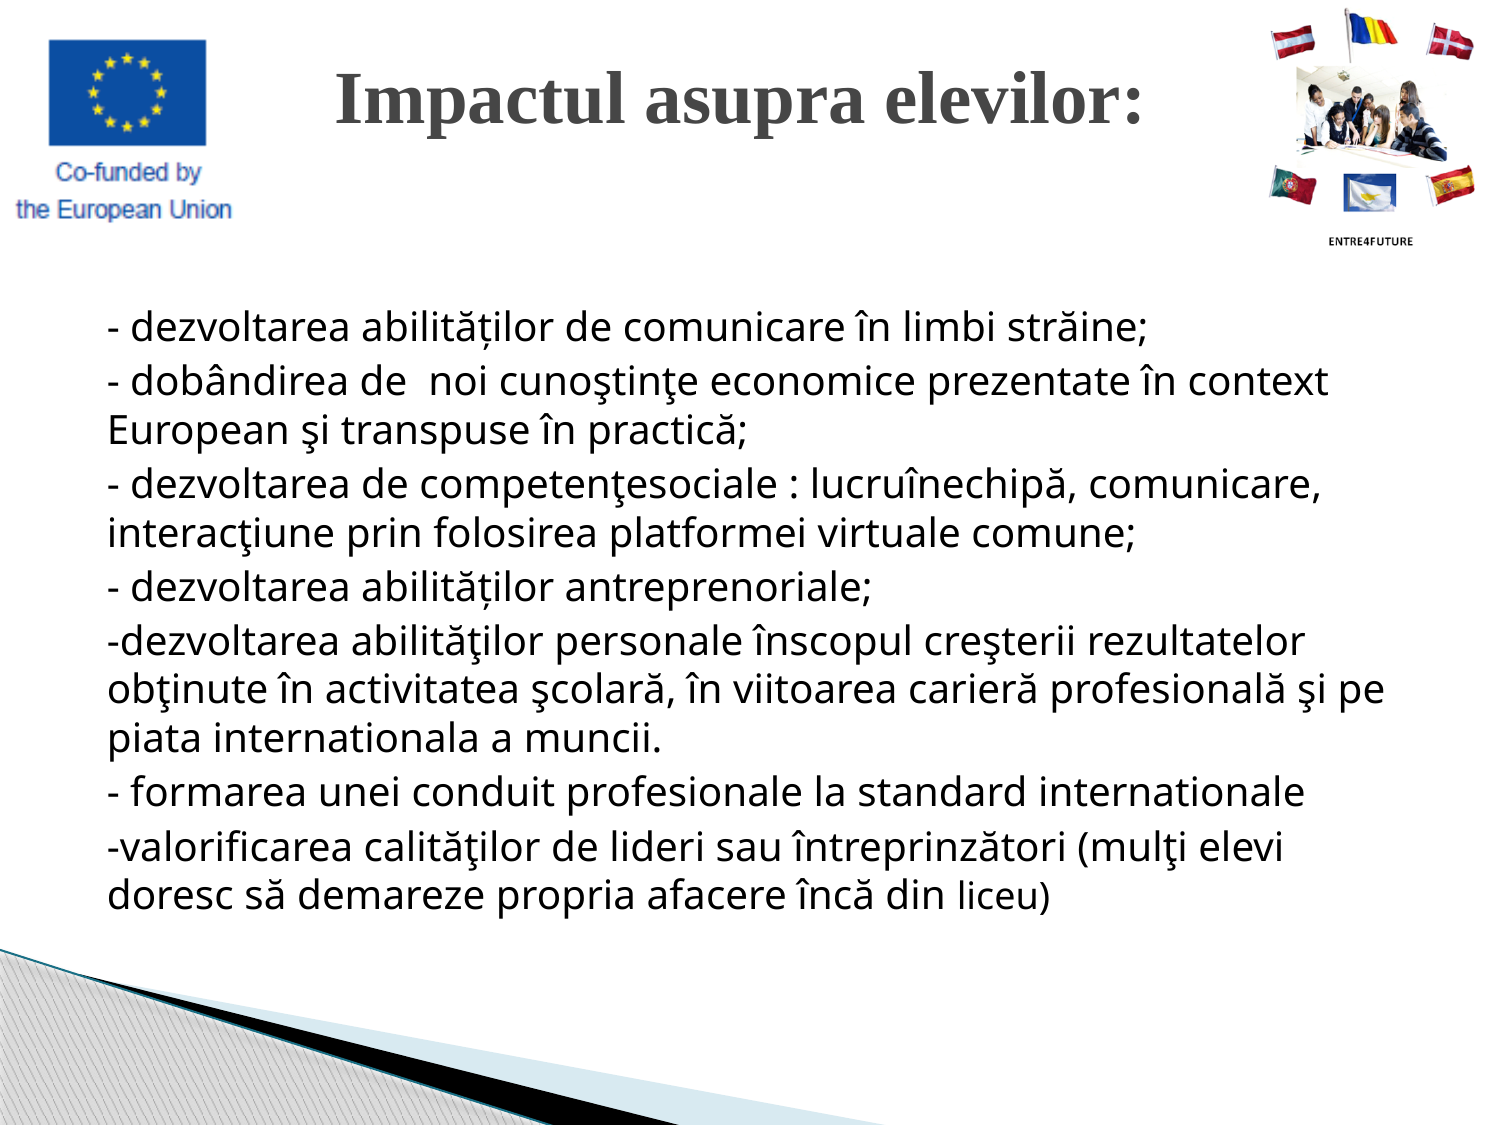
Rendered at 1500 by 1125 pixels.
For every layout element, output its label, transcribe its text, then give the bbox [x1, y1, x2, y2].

title Impactul asupra elevilor: [258, 45, 1246, 233]
list - dezvoltarea abilităților de comunicare în limbi străine; - dobândirea de noi cunoştinţe economice prezentate în context European şi transpuse în practică; - dezvoltarea de competenţesociale : lucruînechipă, comunicare, interacţiune prin folosirea platformei virtuale comune; - dezvoltarea abilităților antreprenoriale; -dezvoltarea abilităţilor personale înscopul creşterii rezultatelor obţinute în activitatea şcolară, în viitoarea carieră profesională şi pe piata internationala a muncii. - formarea unei conduit profesionale la standard internationale -valorificarea calităţilor de lideri sau întreprinzători (mulţi elevi doresc să demareze propria afacere încă din liceu) [75, 243, 1425, 986]
picture [1252, 0, 1500, 270]
picture [0, 0, 253, 251]
